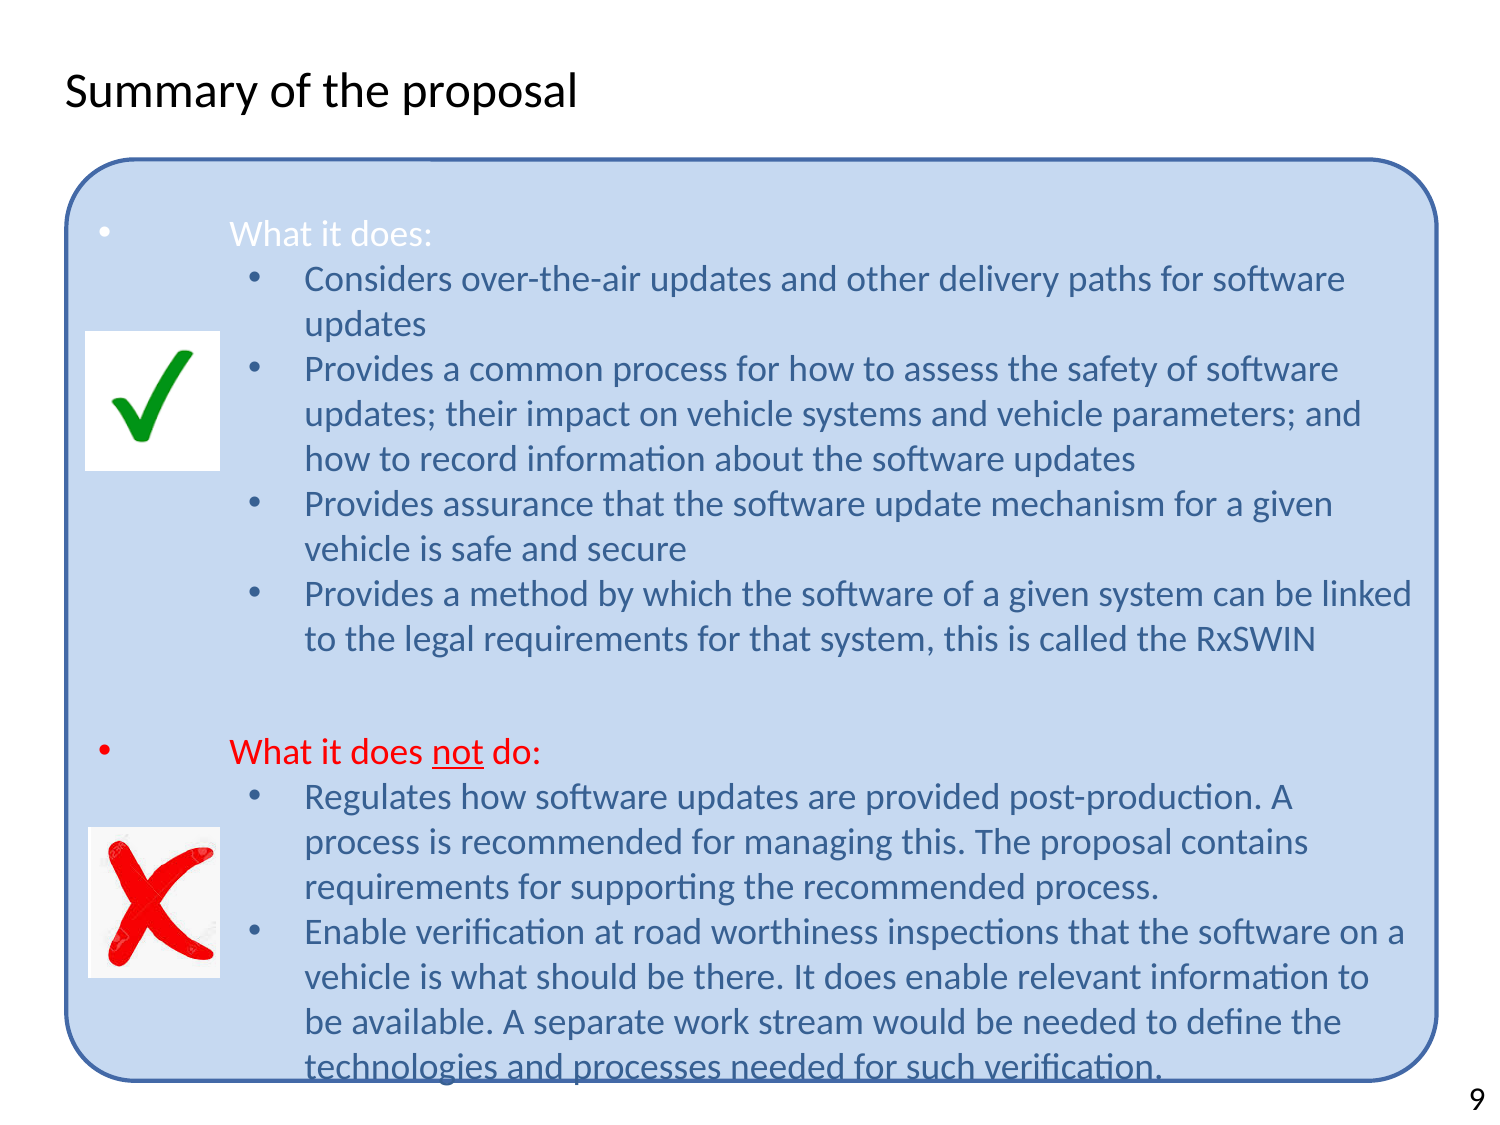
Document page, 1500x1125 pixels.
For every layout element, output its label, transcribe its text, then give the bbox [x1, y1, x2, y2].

picture [87, 826, 221, 978]
text_box Summary of the proposal [50, 49, 1425, 125]
picture [85, 330, 221, 471]
text_box What it does: Considers over-the-air updates and other delivery paths for software updates Provides a common process for how to assess the safety of software updates; their impact on vehicle systems and vehicle parameters; and how to record information about the software updates Provides assurance that the software update mechanism for a given vehicle is safe and secure Provides a method by which the software of a given system can be linked to the legal requirements for that system, this is called the RxSWIN What it does not do: Regulates how software updates are provided post-production. A process is recommended for managing this. The proposal contains requirements for supporting the recommended process. Enable verification at road worthiness inspections that the software on a vehicle is what should be there. It does enable relevant information to be available. A separate work stream would be needed to define the technologies and processes needed for such verification. [64, 157, 1439, 1083]
